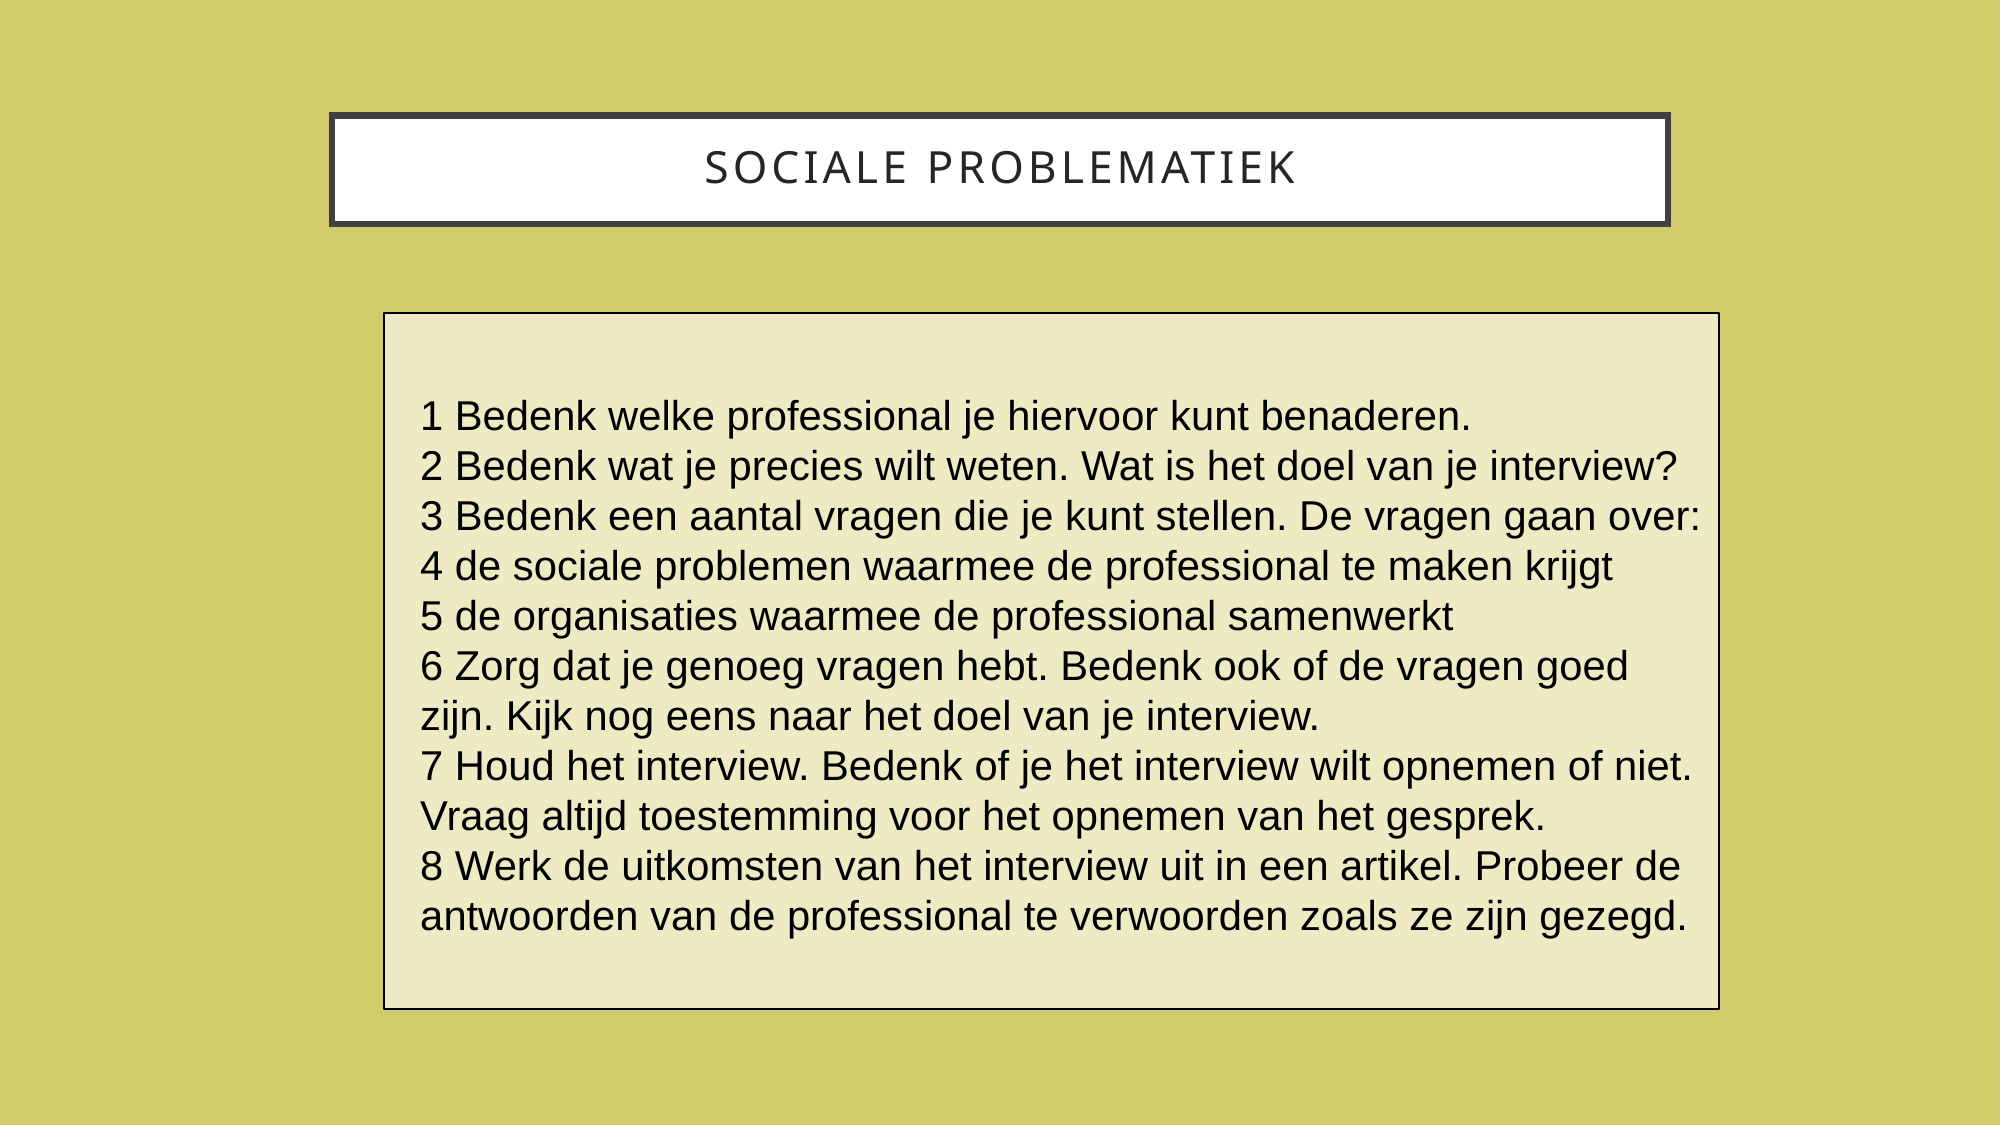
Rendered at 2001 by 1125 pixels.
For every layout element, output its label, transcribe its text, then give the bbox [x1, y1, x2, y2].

text_box [383, 312, 1720, 1010]
text_box 1 Bedenk welke professional je hiervoor kunt benaderen. 2 Bedenk wat je precies wilt weten. Wat is het doel van je interview? 3 Bedenk een aantal vragen die je kunt stellen. De vragen gaan over: 4 de sociale problemen waarmee de professional te maken krijgt 5 de organisaties waarmee de professional samenwerkt 6 Zorg dat je genoeg vragen hebt. Bedenk ook of de vragen goed zijn. Kijk nog eens naar het doel van je interview. 7 Houd het interview. Bedenk of je het interview wilt opnemen of niet. Vraag altijd toestemming voor het opnemen van het gesprek. 8 Werk de uitkomsten van het interview uit in een artikel. Probeer de antwoorden van de professional te verwoorden zoals ze zijn gezegd. [405, 381, 1720, 947]
title Sociale problematiek [329, 112, 1671, 227]
